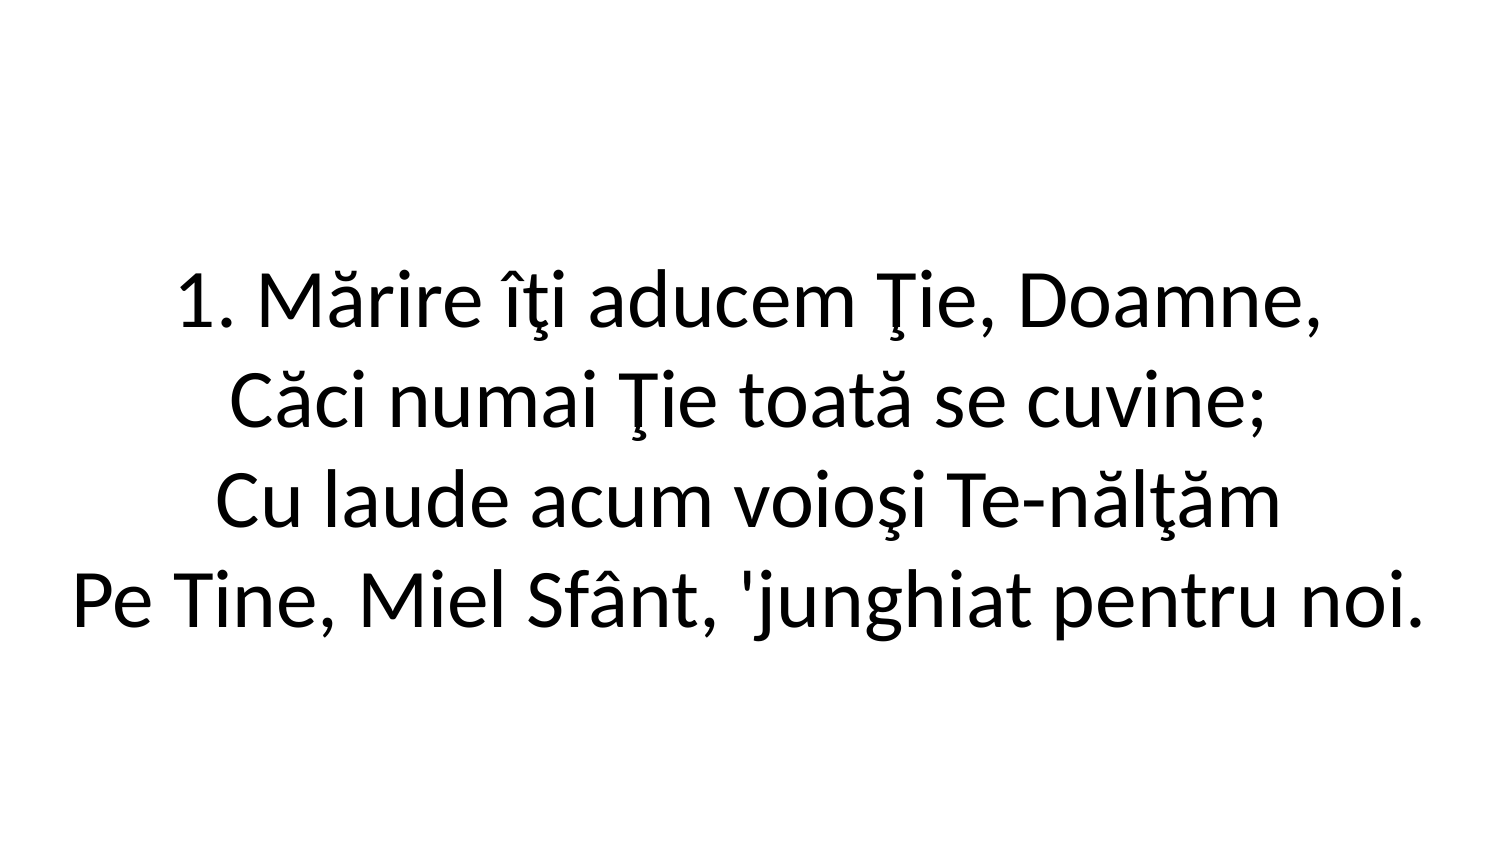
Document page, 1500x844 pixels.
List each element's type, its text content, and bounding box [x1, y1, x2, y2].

text_box 1. Mărire îţi aducem Ţie, Doamne, Căci numai Ţie toată se cuvine; Cu laude acum voioşi Te-nălţăm Pe Tine, Miel Sfânt, 'junghiat pentru noi. [56, 192, 1444, 652]
